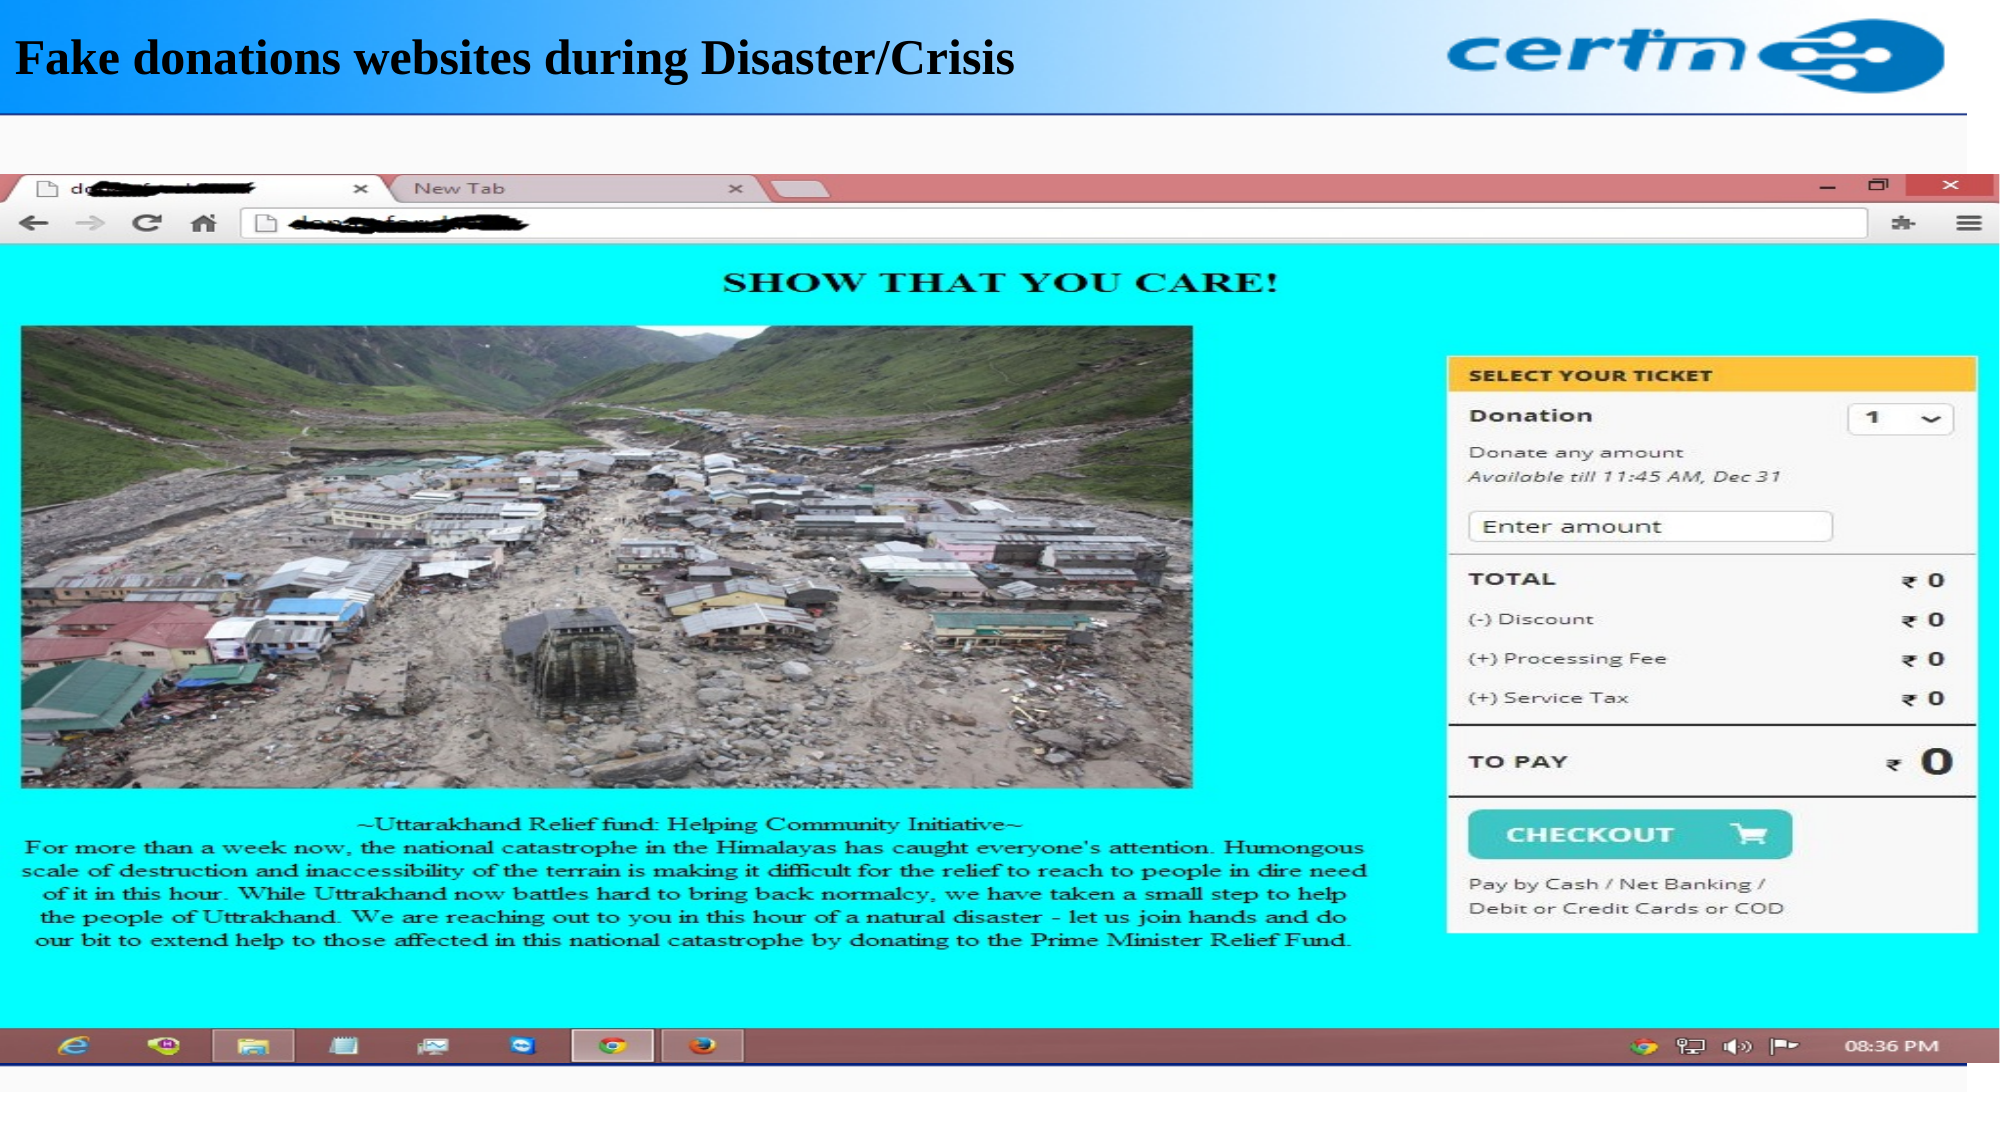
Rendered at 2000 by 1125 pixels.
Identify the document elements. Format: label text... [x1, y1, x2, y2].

text_box Fake donations websites during Disaster/Crisis [0, 0, 1500, 88]
text_box [0, 99, 1417, 163]
picture [0, 0, 2000, 1092]
